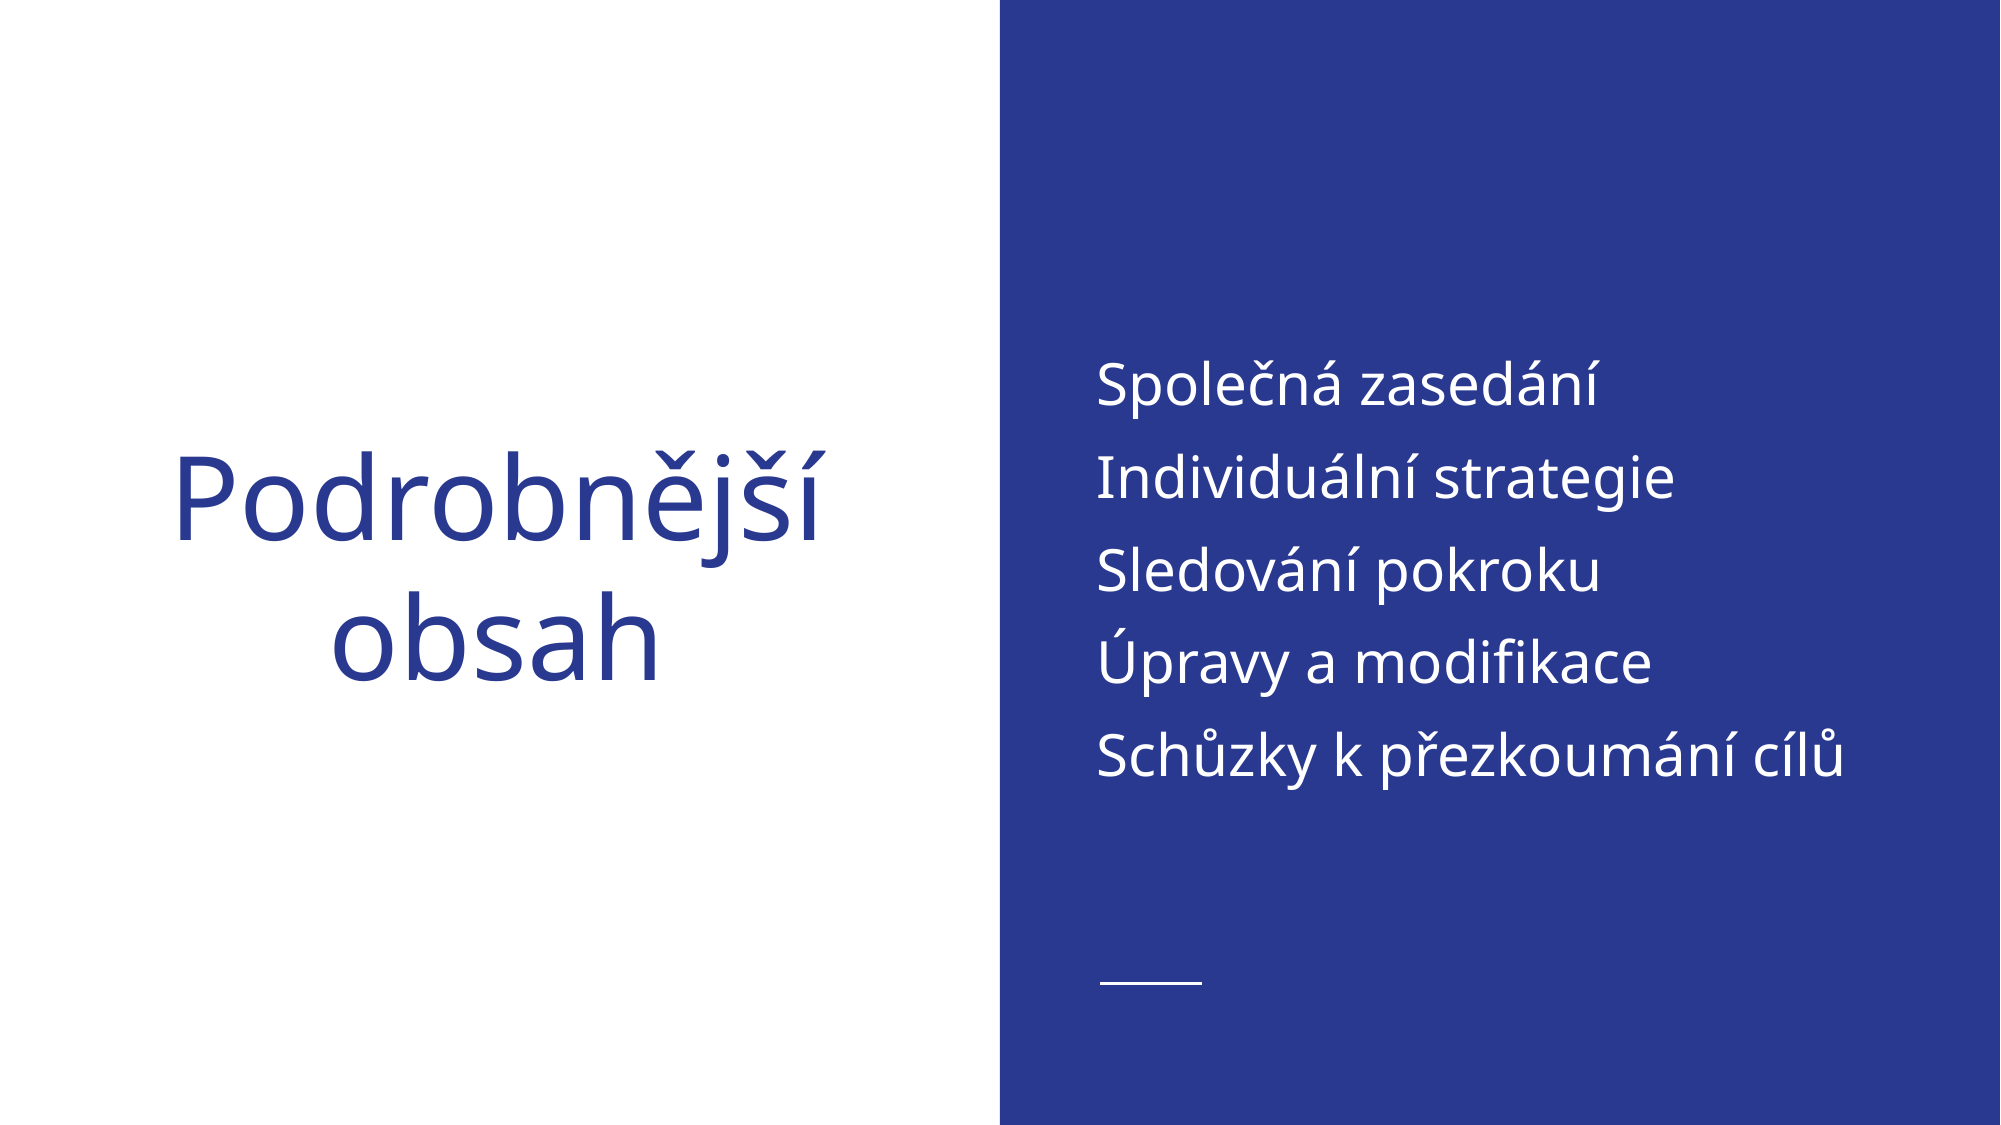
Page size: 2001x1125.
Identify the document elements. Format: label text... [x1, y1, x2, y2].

list Společná zasedání Individuální strategie Sledování pokroku Úpravy a modifikace Schůzky k přezkoumání cílů [1081, 158, 1922, 967]
title Podrobnější obsah [54, 562, 940, 711]
